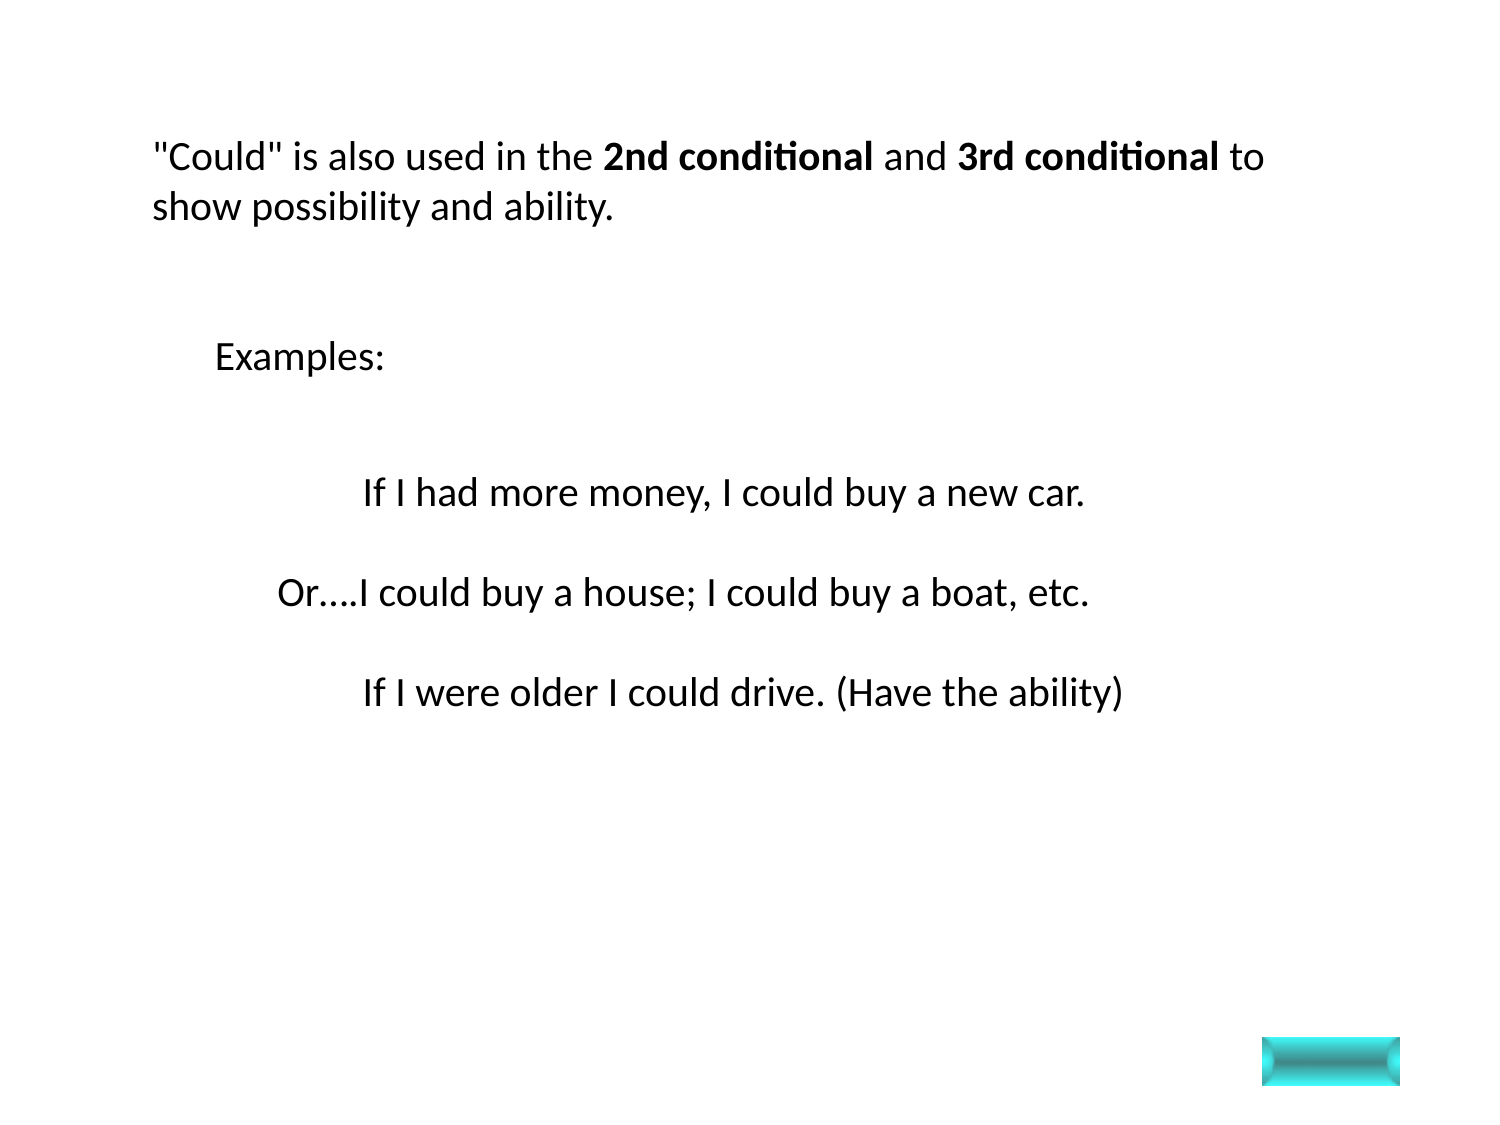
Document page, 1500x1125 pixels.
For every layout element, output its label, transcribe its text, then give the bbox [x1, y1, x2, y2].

text_box Examples: [199, 321, 413, 387]
text_box If I had more money, I could buy a new car. Or….I could buy a house; I could buy a boat, etc. If I were older I could drive. (Have the ability) [262, 457, 1213, 723]
text_box "Could" is also used in the 2nd conditional and 3rd conditional to show possibility and ability. [137, 121, 1350, 237]
picture [1262, 1037, 1401, 1087]
